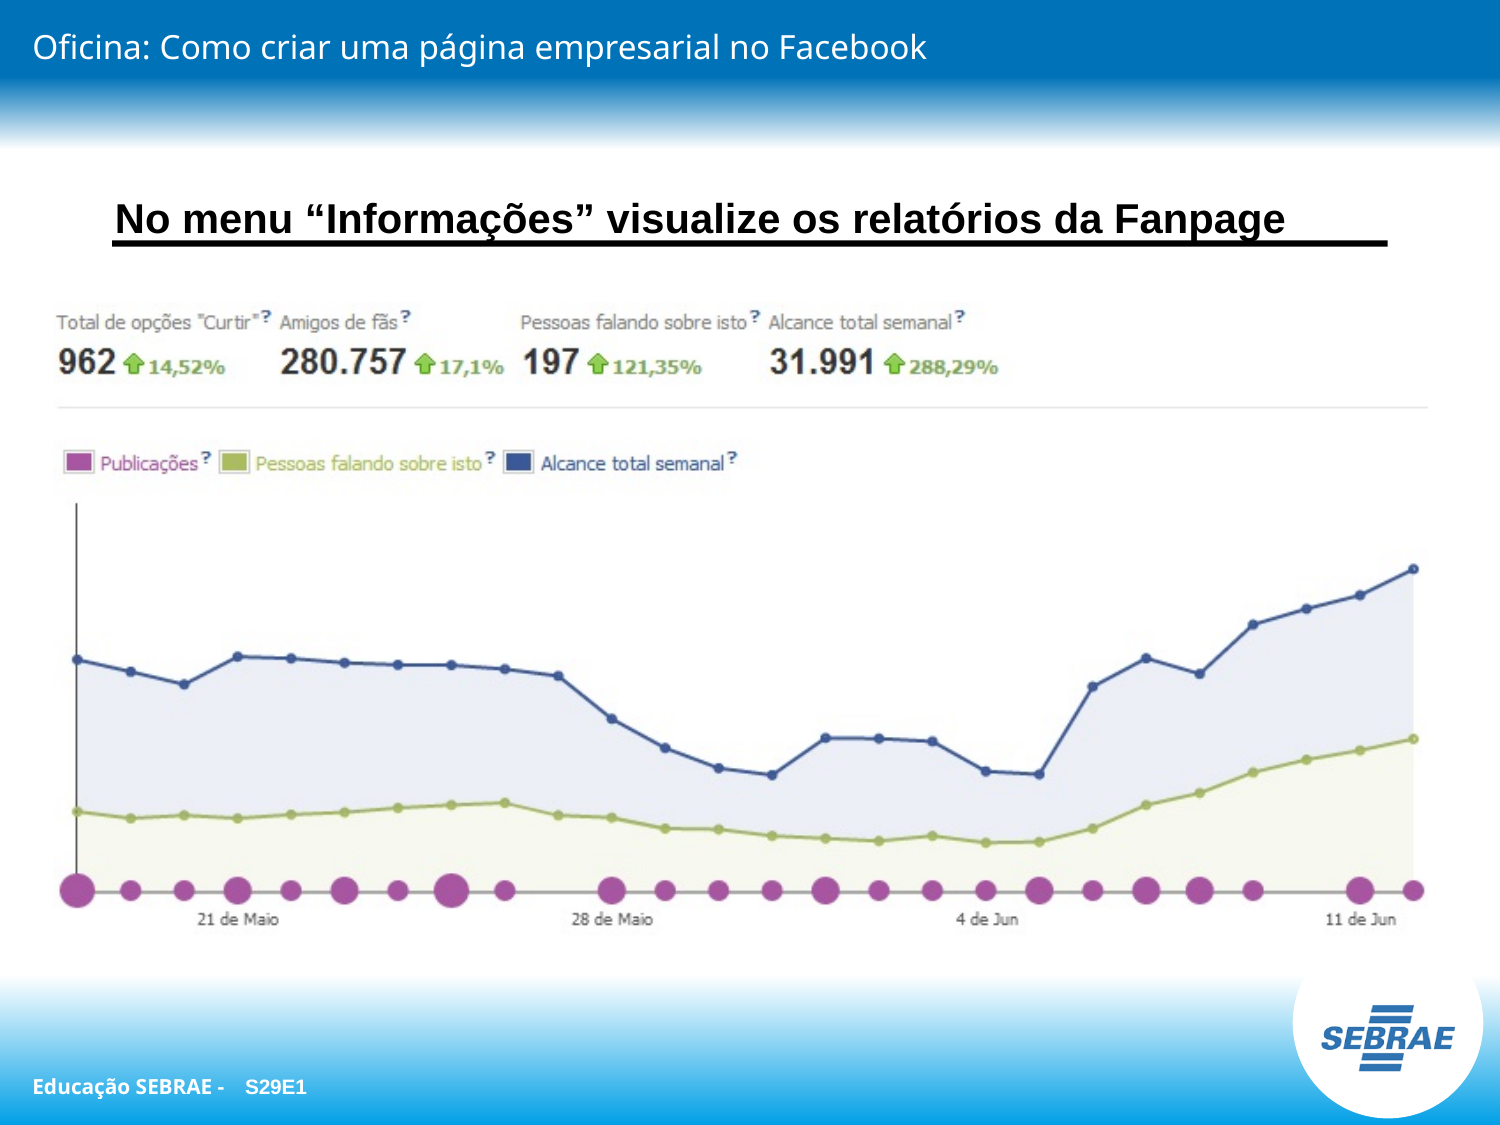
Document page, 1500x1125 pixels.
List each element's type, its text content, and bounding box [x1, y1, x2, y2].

picture [1316, 999, 1463, 1076]
text_box No menu “Informações” visualize os relatórios da Fanpage [100, 184, 1376, 250]
picture [52, 302, 1428, 953]
text_box S29E1 [230, 1065, 337, 1106]
